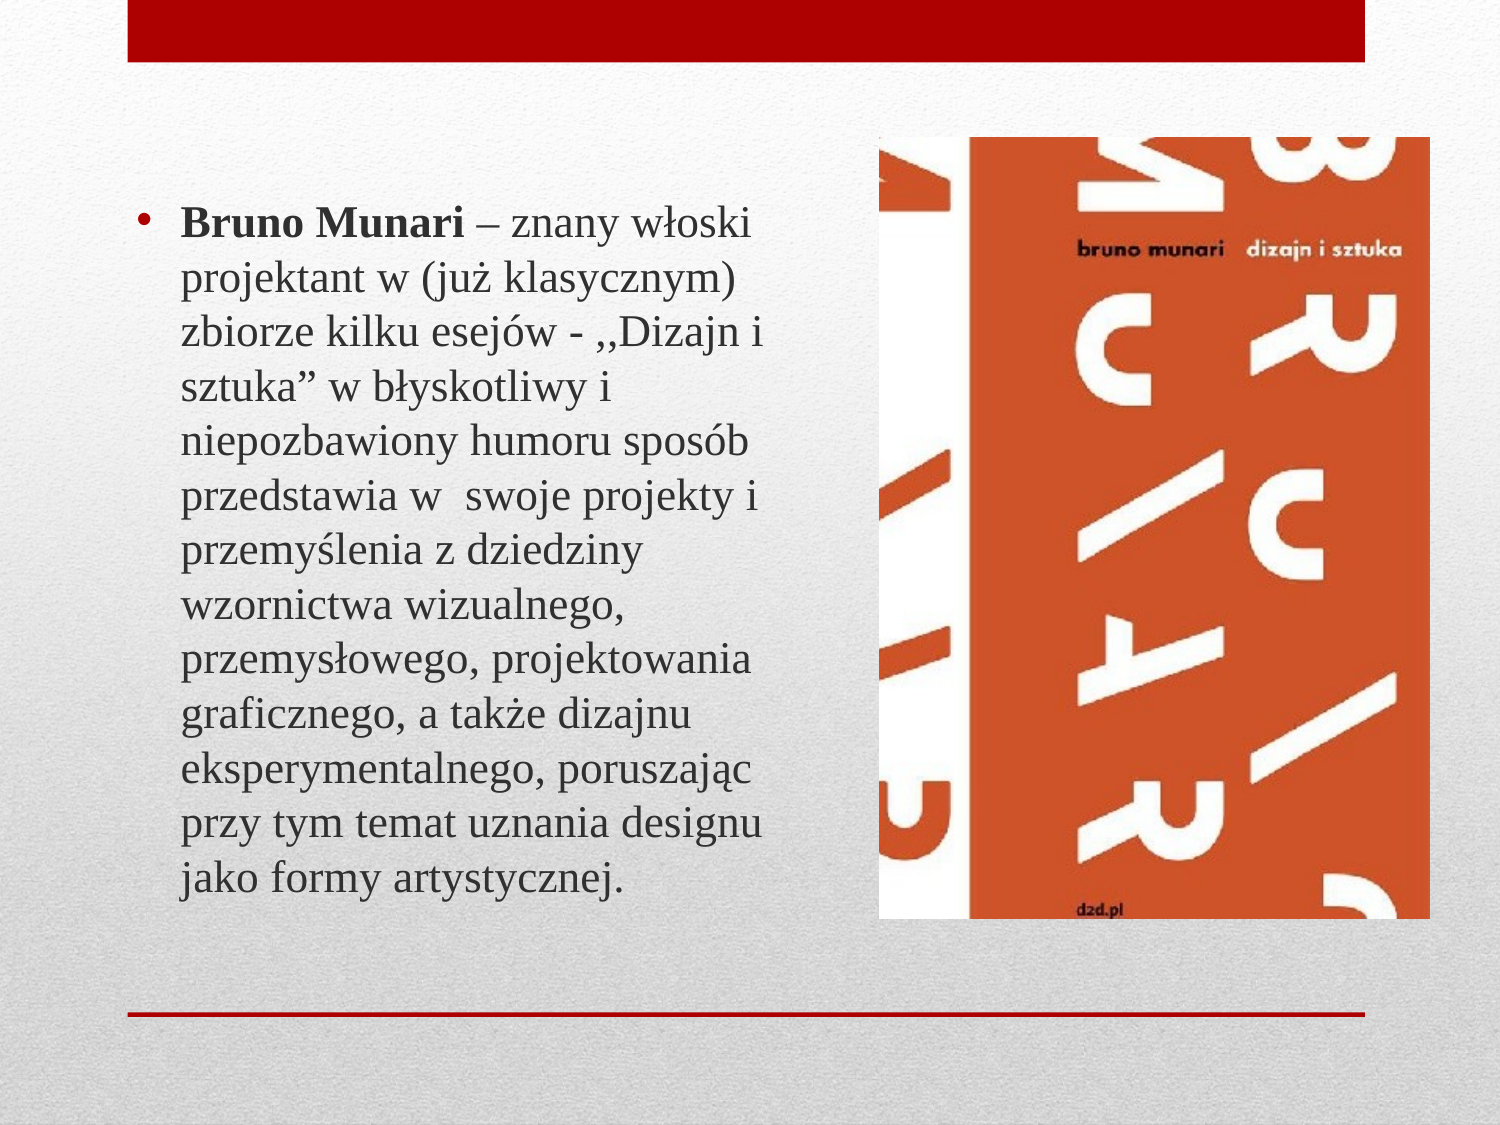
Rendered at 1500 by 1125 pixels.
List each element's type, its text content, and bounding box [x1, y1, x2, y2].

list Bruno Munari – znany włoski projektant w (już klasycznym) zbiorze kilku esejów - ,,Dizajn i sztuka” w błyskotliwy i niepozbawiony humoru sposób przedstawia w swoje projekty i przemyślenia z dziedziny wzornictwa wizualnego, przemysłowego, projektowania graficznego, a także dizajnu eksperymentalnego, poruszając przy tym temat uznania designu jako formy artystycznej. [121, 184, 809, 919]
picture [879, 136, 1431, 920]
